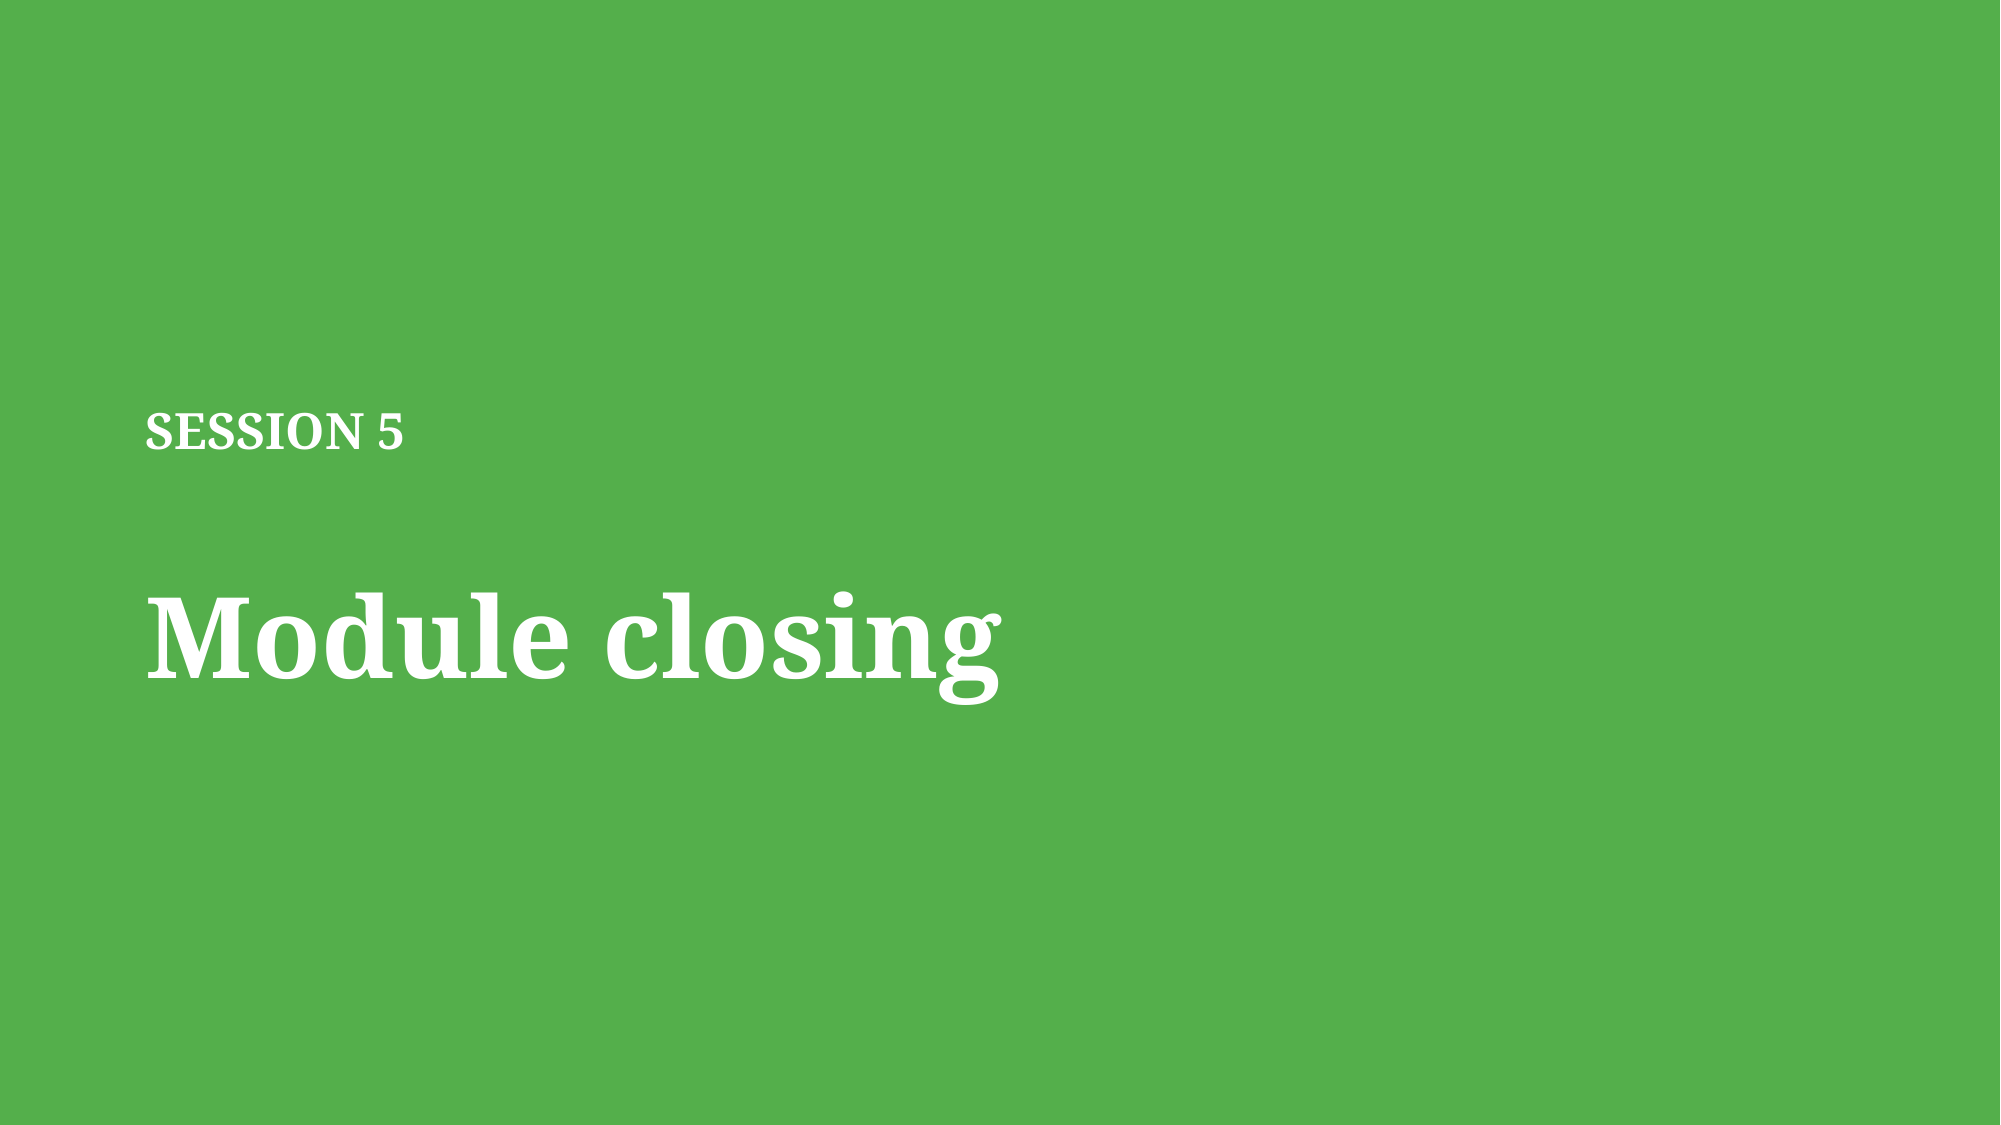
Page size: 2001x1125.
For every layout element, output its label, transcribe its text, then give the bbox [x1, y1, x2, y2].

title SESSION 5 Module closing [130, 508, 1779, 601]
